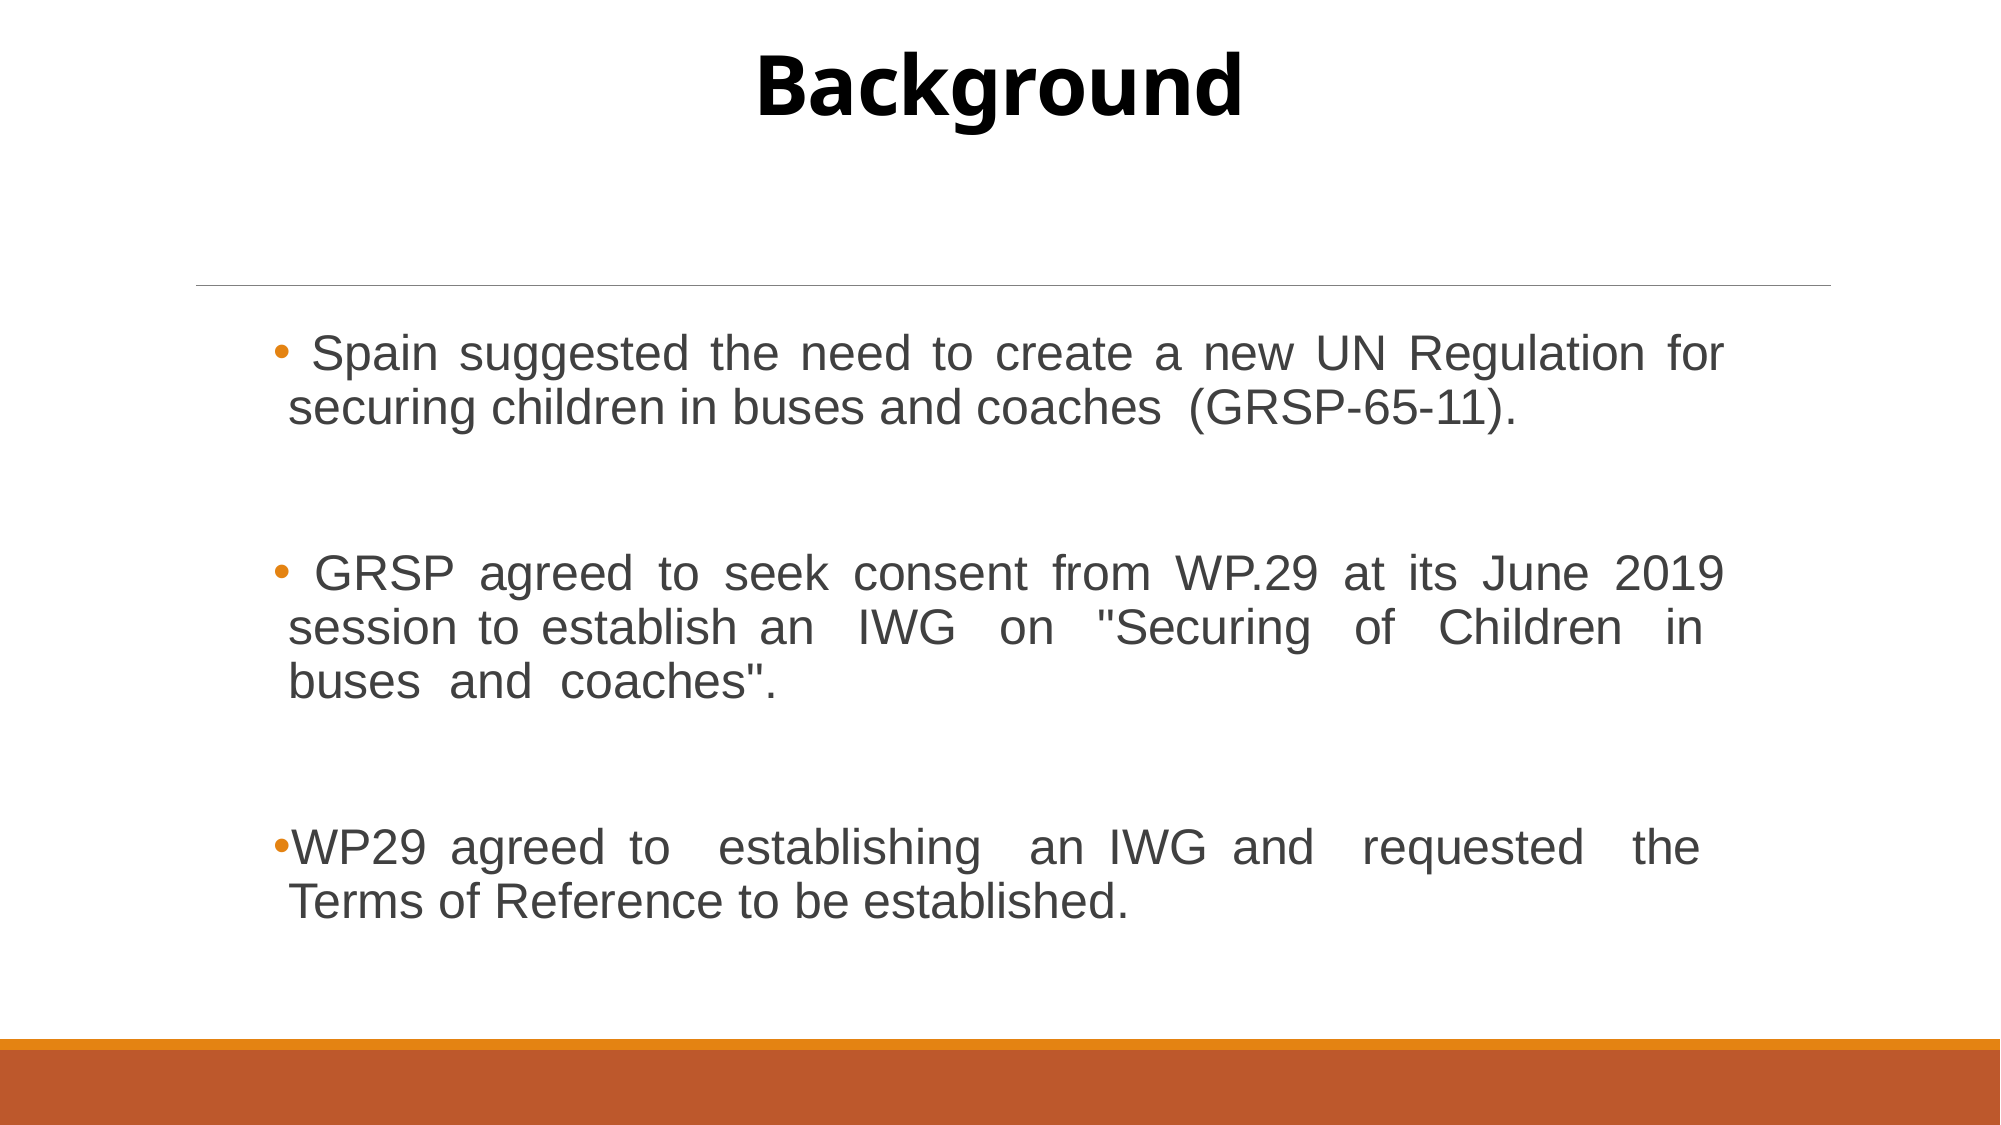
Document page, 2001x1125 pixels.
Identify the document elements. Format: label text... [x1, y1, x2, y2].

list Spain suggested the need to create a new UN Regulation for securing children in buses and coaches (GRSP-65-11). GRSP agreed to seek consent from WP.29 at its June 2019 session to establish an IWG on "Securing of Children in buses and coaches". WP29 agreed to establishing an IWG and requested the Terms of Reference to be established. [273, 230, 1727, 1105]
title Background [249, 7, 1750, 173]
